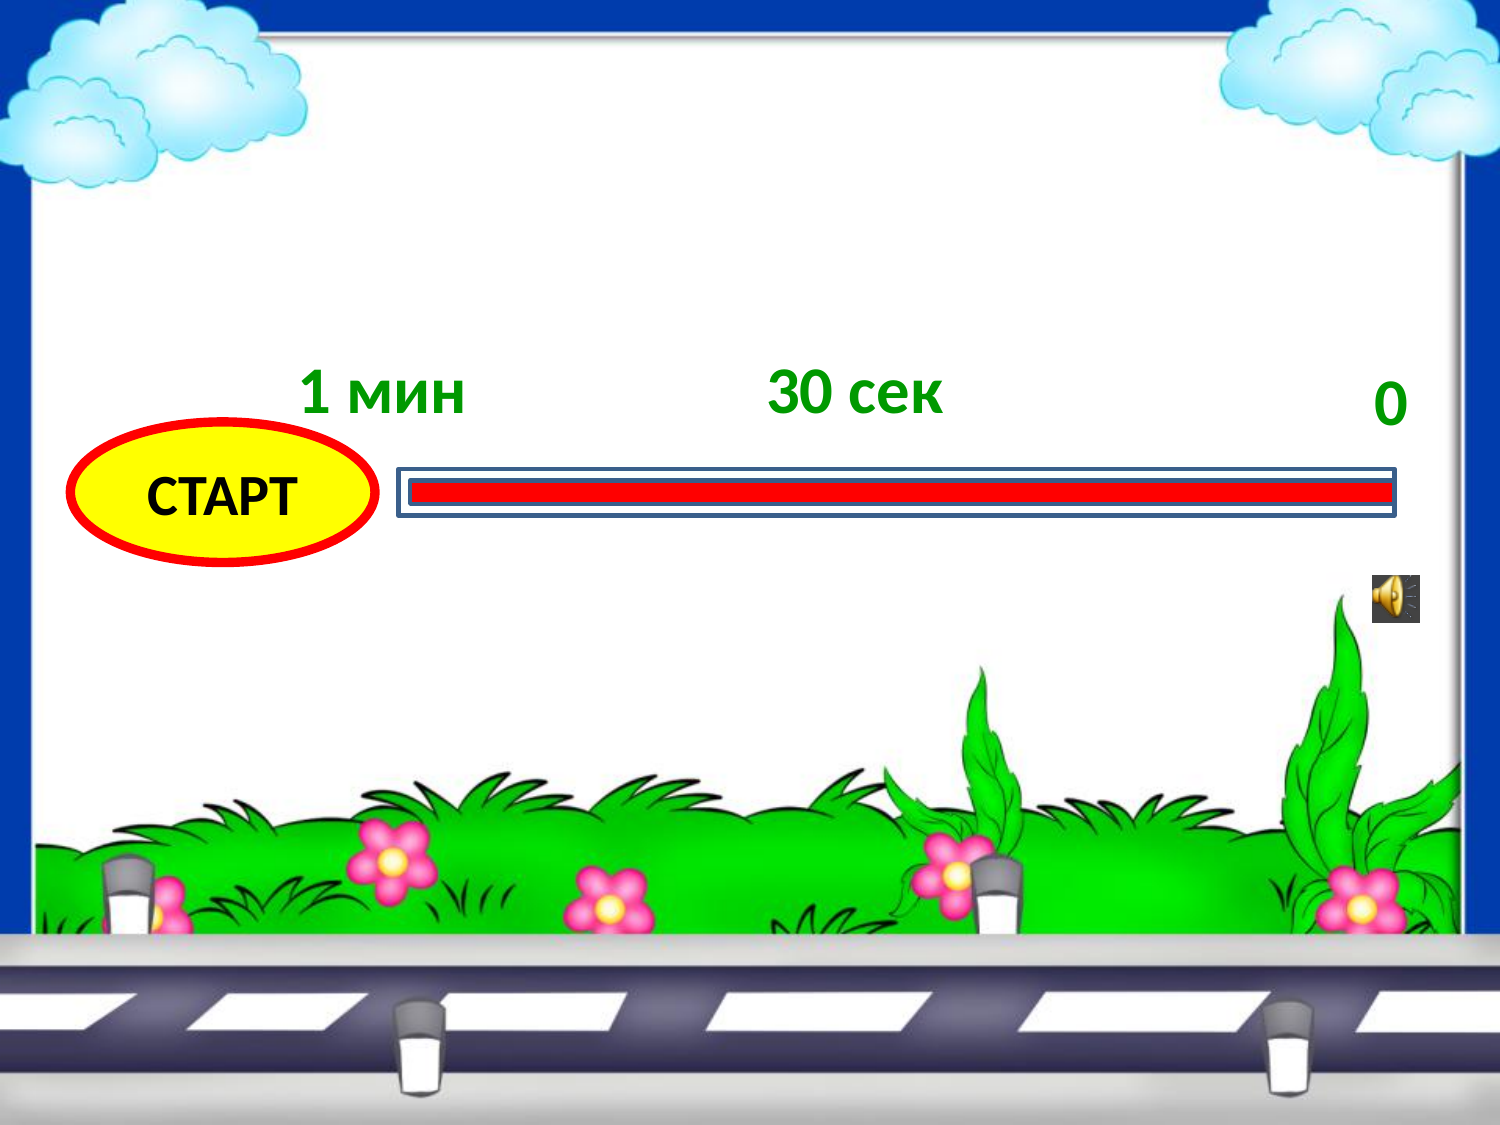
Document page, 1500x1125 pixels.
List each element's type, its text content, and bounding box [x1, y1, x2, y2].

text_box [396, 467, 1397, 518]
picture [0, 0, 1500, 1125]
text_box [408, 478, 1397, 506]
text_box СТАРТ [68, 419, 378, 565]
text_box 1 мин [282, 339, 483, 435]
text_box 0 [1359, 351, 1424, 447]
text_box 30 сек [751, 339, 959, 435]
